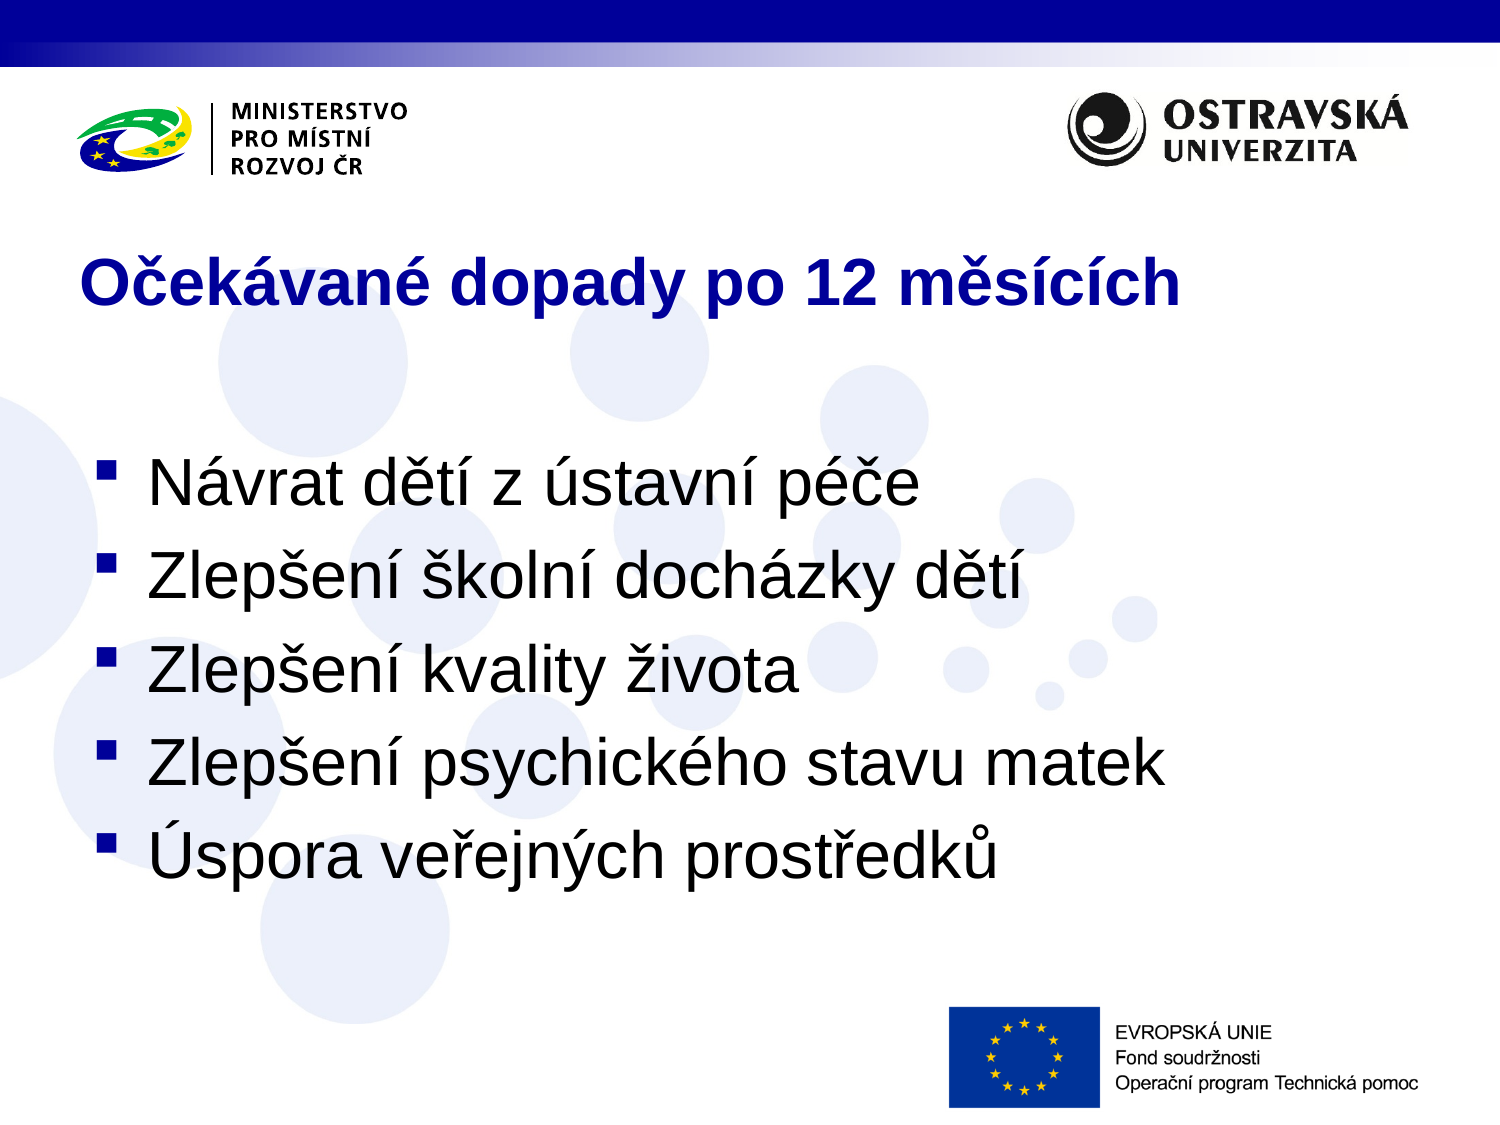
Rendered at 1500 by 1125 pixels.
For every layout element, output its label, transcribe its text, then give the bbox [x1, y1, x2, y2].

list Návrat dětí z ústavní péče Zlepšení školní docházky dětí Zlepšení kvality života Zlepšení psychického stavu matek Úspora veřejných prostředků [76, 338, 1427, 976]
title Očekávané dopady po 12 měsících [64, 231, 1425, 315]
picture [0, 267, 1452, 1125]
picture [1053, 77, 1426, 185]
